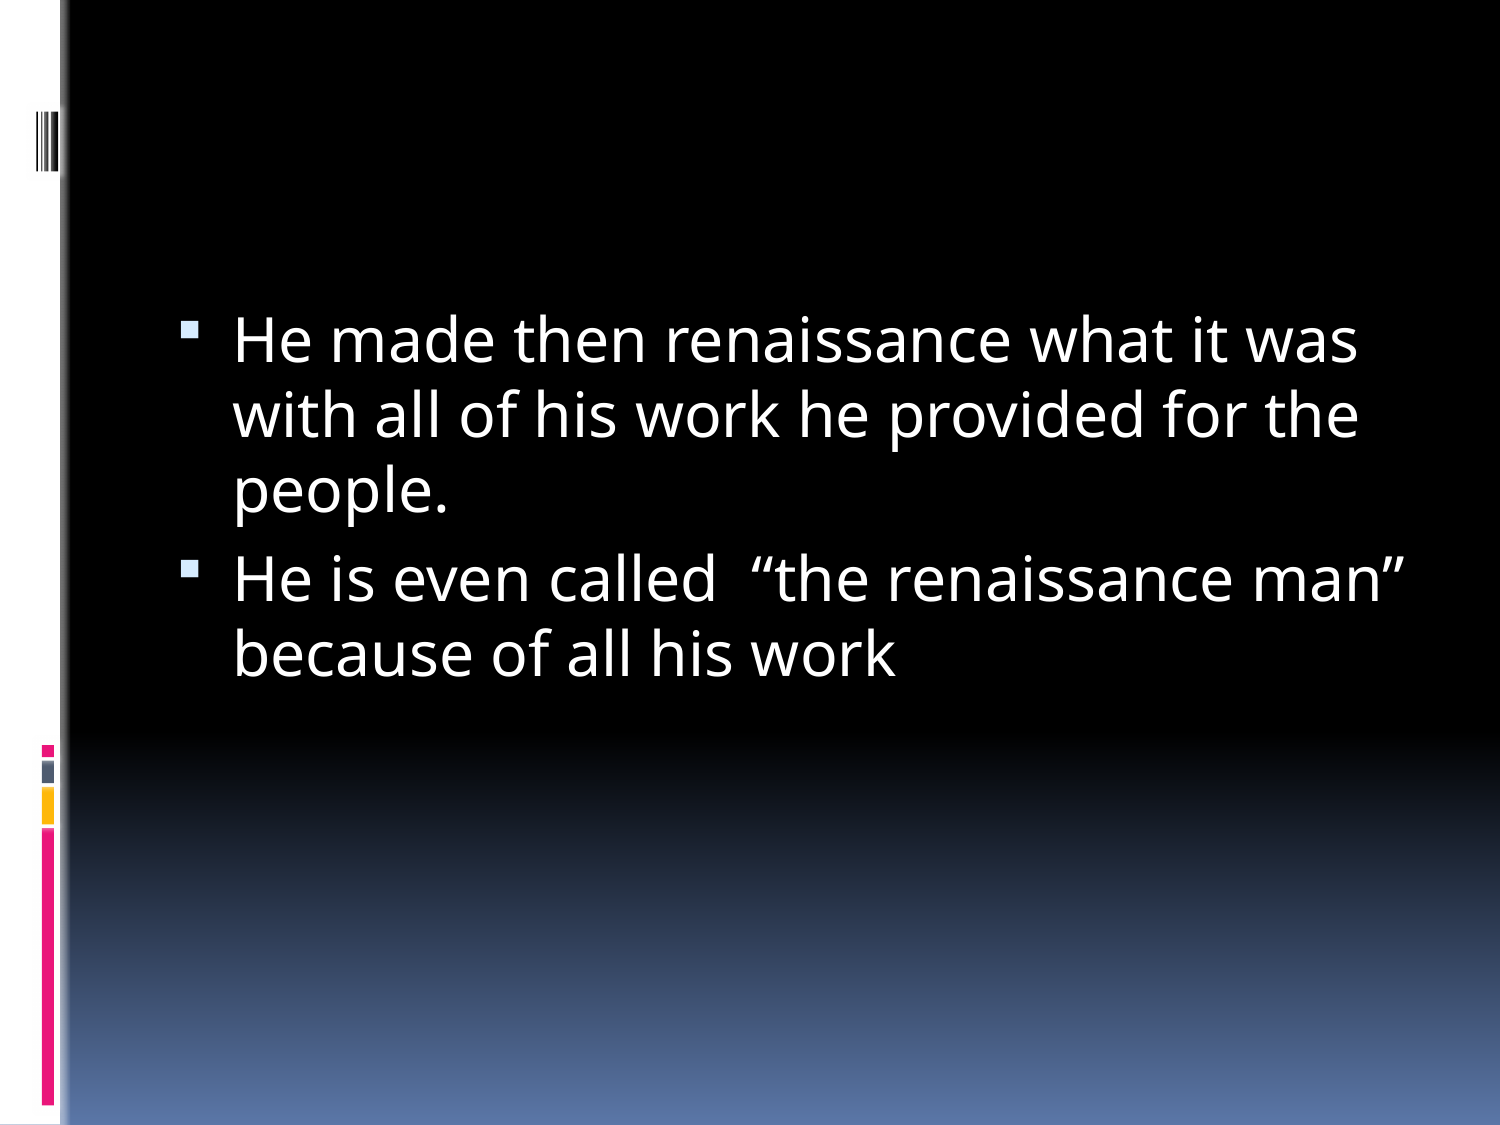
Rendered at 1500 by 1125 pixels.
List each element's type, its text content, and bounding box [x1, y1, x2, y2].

list He made then renaissance what it was with all of his work he provided for the people. He is even called “the renaissance man” because of all his work [150, 292, 1425, 1043]
